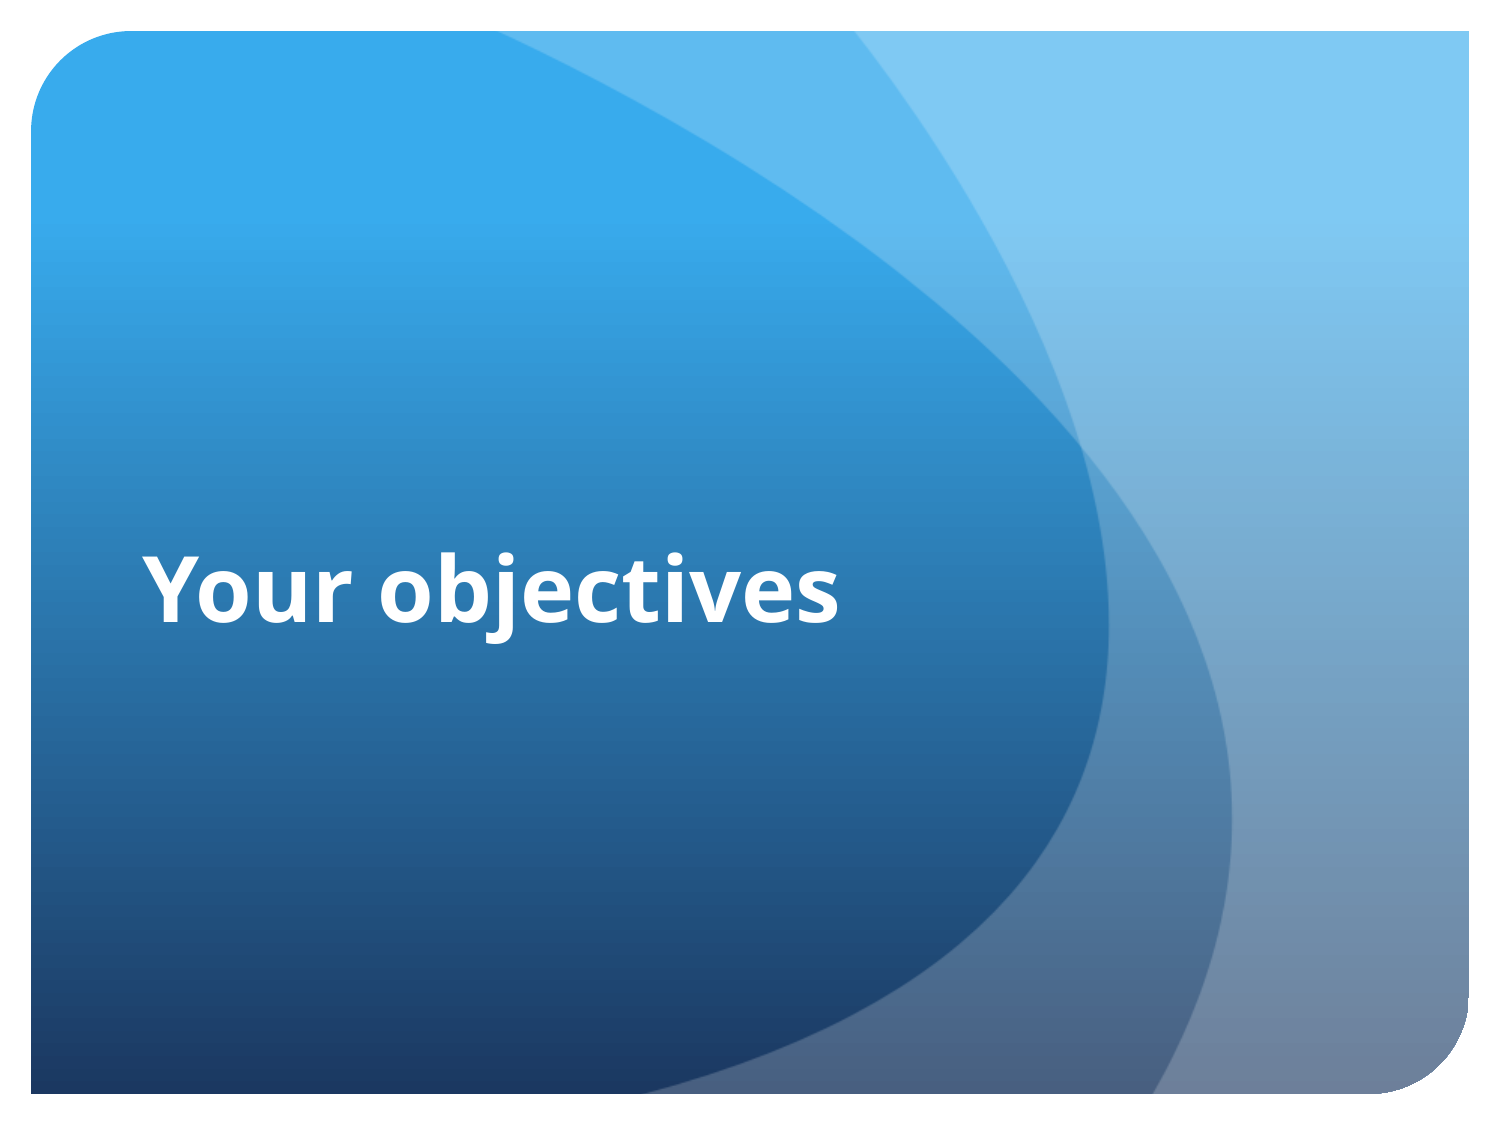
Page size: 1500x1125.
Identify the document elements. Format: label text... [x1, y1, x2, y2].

picture [25, 30, 1474, 1095]
title Your objectives [127, 425, 1372, 649]
